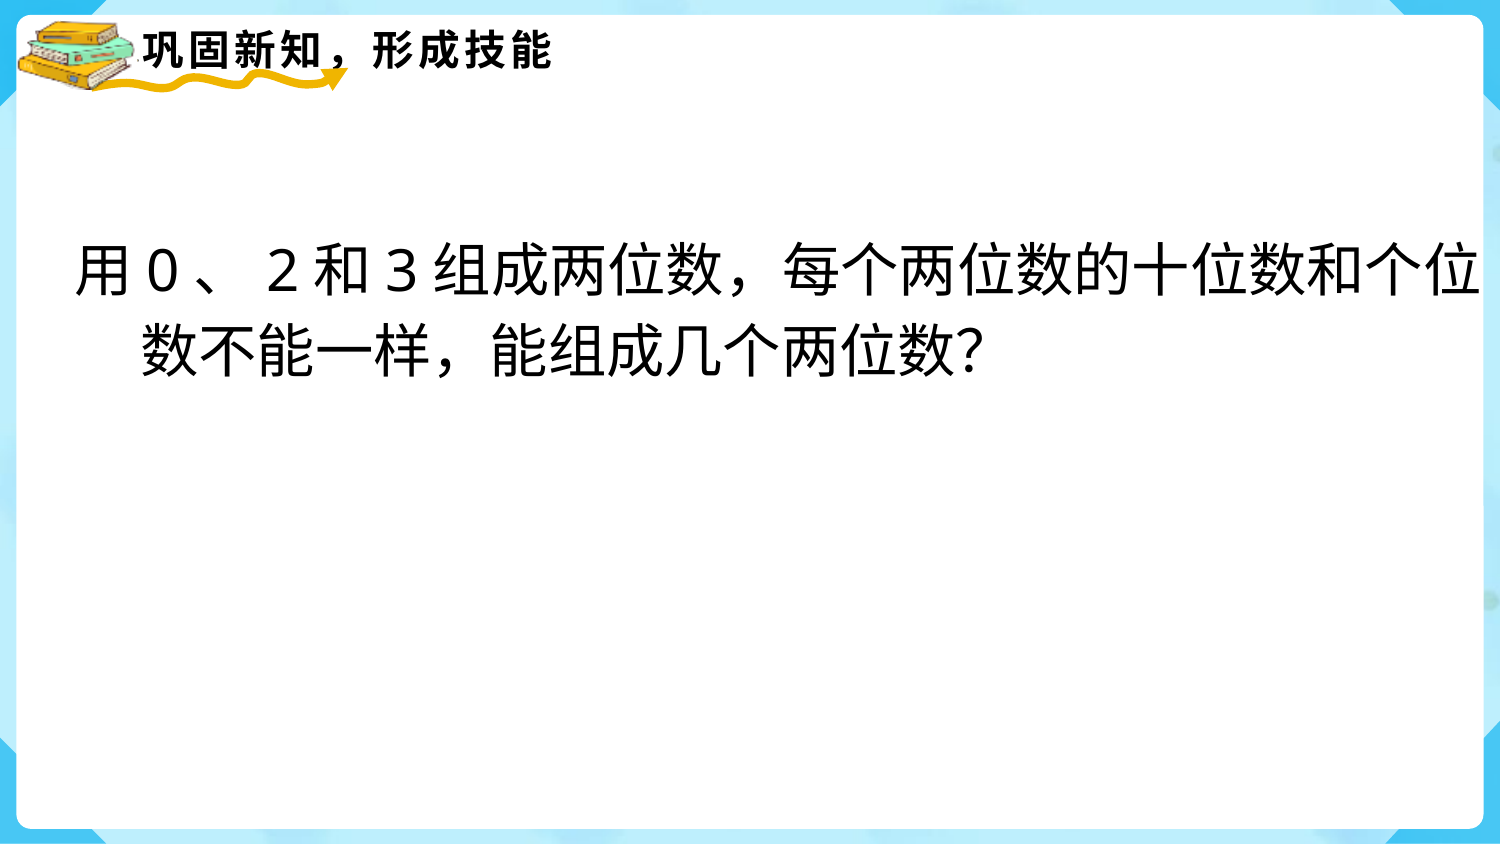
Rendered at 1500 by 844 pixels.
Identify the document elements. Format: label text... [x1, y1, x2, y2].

text_box 数不能一样，能组成几个两位数？ [125, 306, 1043, 392]
text_box 用0、2和3组成两位数，每个两位数的十位数和个位 [59, 225, 1497, 310]
picture [0, 0, 1500, 844]
